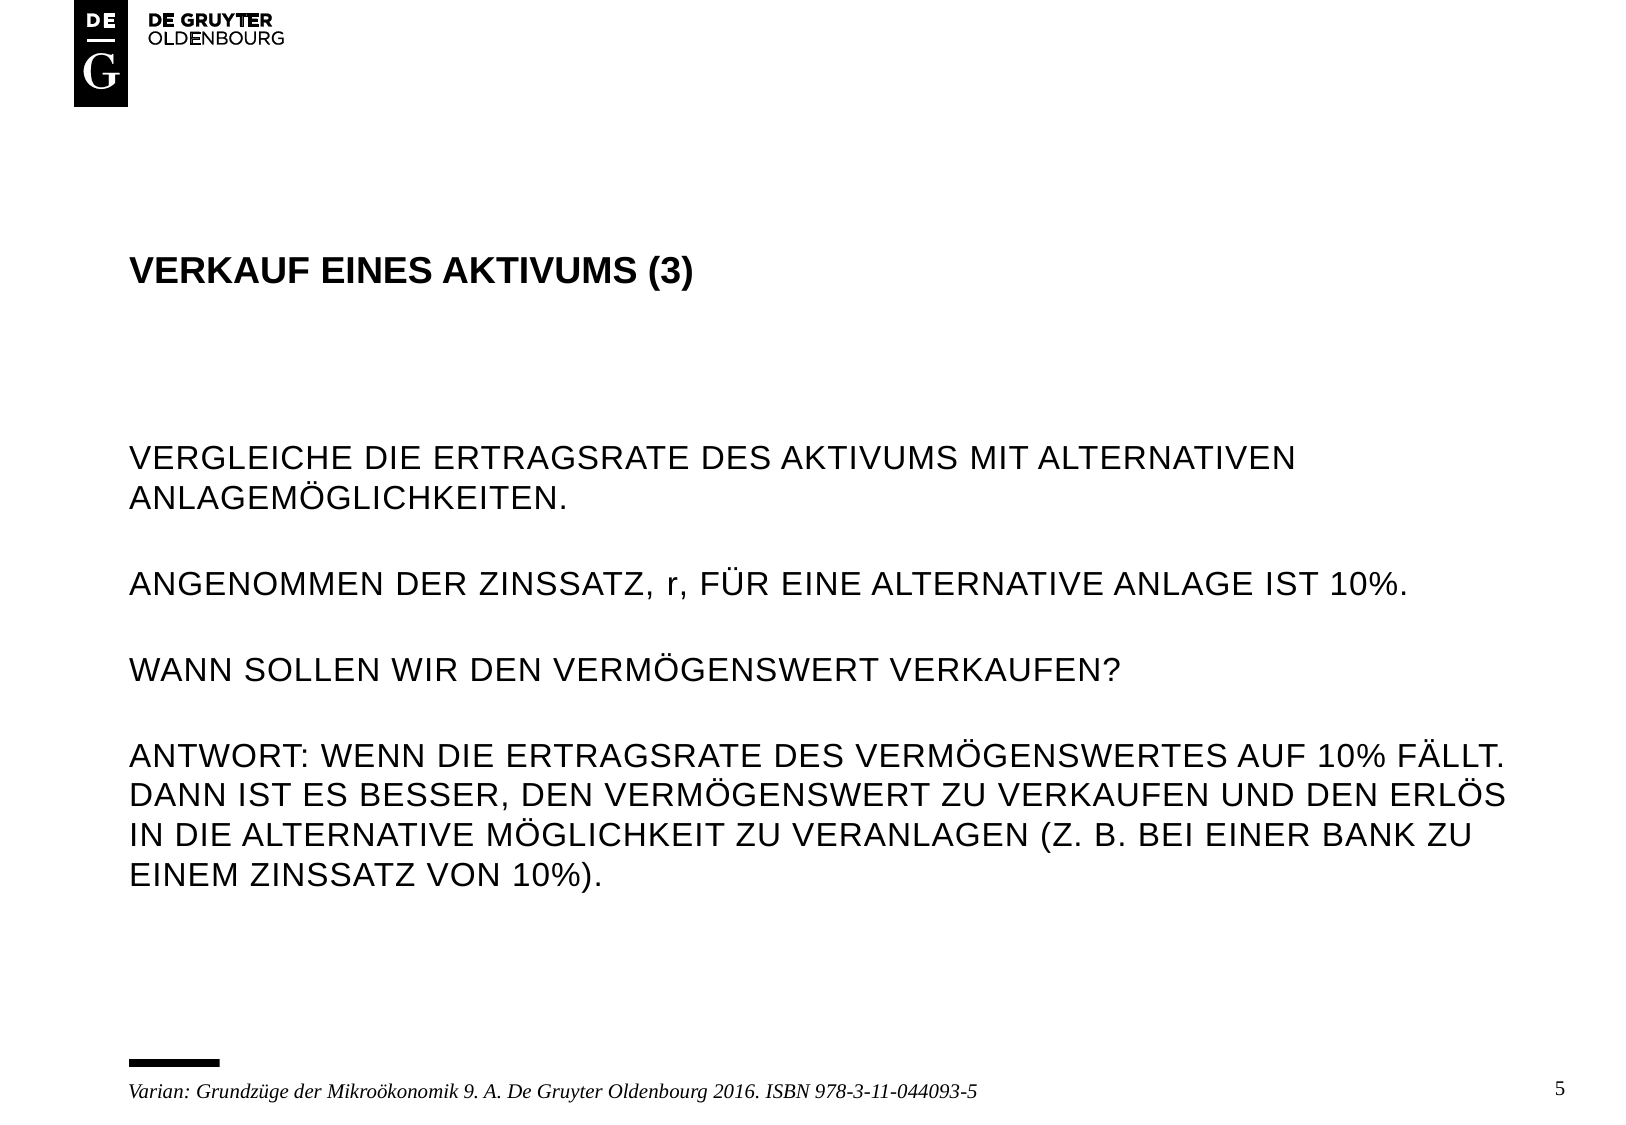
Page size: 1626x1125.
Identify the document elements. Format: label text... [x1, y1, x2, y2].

slide_number 5 [1554, 1074, 1614, 1104]
list Vergleiche die ertragsrate des aktivums mit alternativen anlagemöglichkeiten. Angenommen der zinssatz, r, für eine alternative anlage ist 10%. Wann sollen wir den vermögenswert verkaufen? Antwort: Wenn die ertragsrate des Vermögenswertes auf 10% fällt. Dann ist es besser, den vermögenswert zu verkaufen und den erlös in die alternative möglichkeit zu veranlagen (z. B. bei einer Bank zu einem Zinssatz von 10%). [129, 355, 1556, 1018]
title Verkauf eines aktivums (3) [129, 245, 1556, 328]
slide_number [128, 1077, 1539, 1108]
